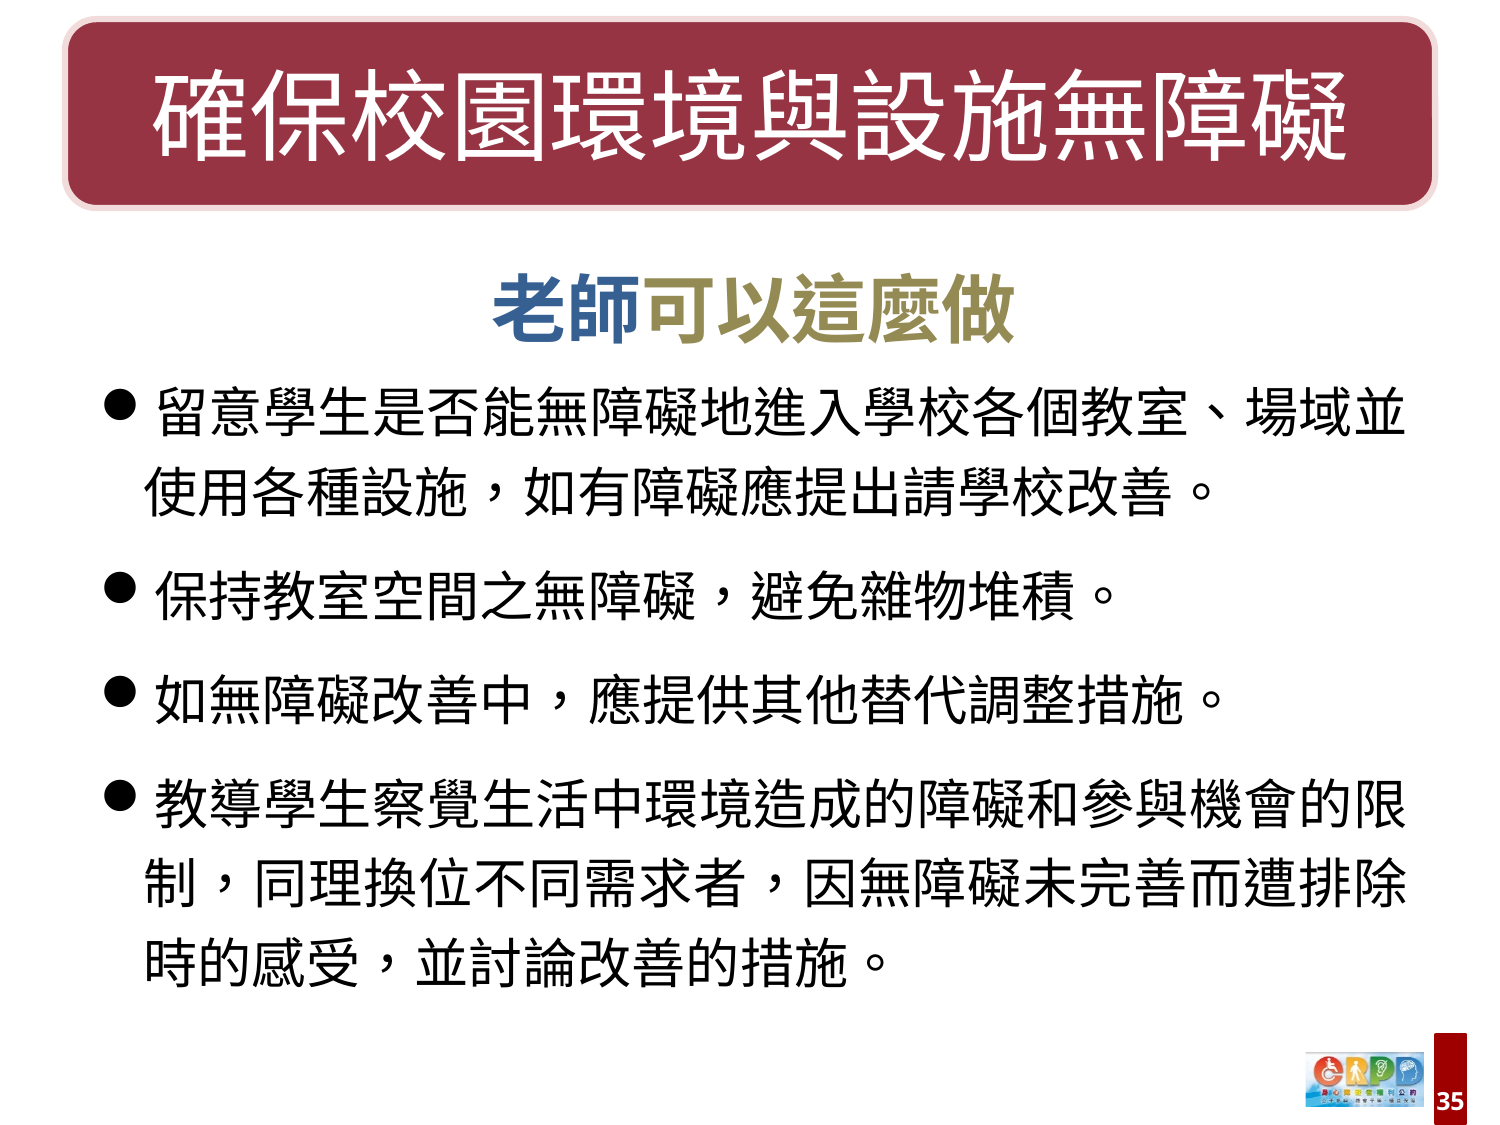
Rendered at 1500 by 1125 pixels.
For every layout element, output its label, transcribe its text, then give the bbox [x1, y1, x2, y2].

text_box 老師可以這麼做 留意學生是否能無障礙地進入學校各個教室、場域並使用各種設施，如有障礙應提出請學校改善。 保持教室空間之無障礙，避免雜物堆積。 如無障礙改善中，應提供其他替代調整措施。 教導學生察覺生活中環境造成的障礙和參與機會的限制，同理換位不同需求者，因無障礙未完善而遭排除時的感受，並討論改善的措施。 [83, 253, 1424, 1013]
picture [1305, 1052, 1424, 1107]
text_box 確保校園環境與設施無障礙 [62, 16, 1438, 211]
slide_number 35 [1416, 1076, 1485, 1125]
